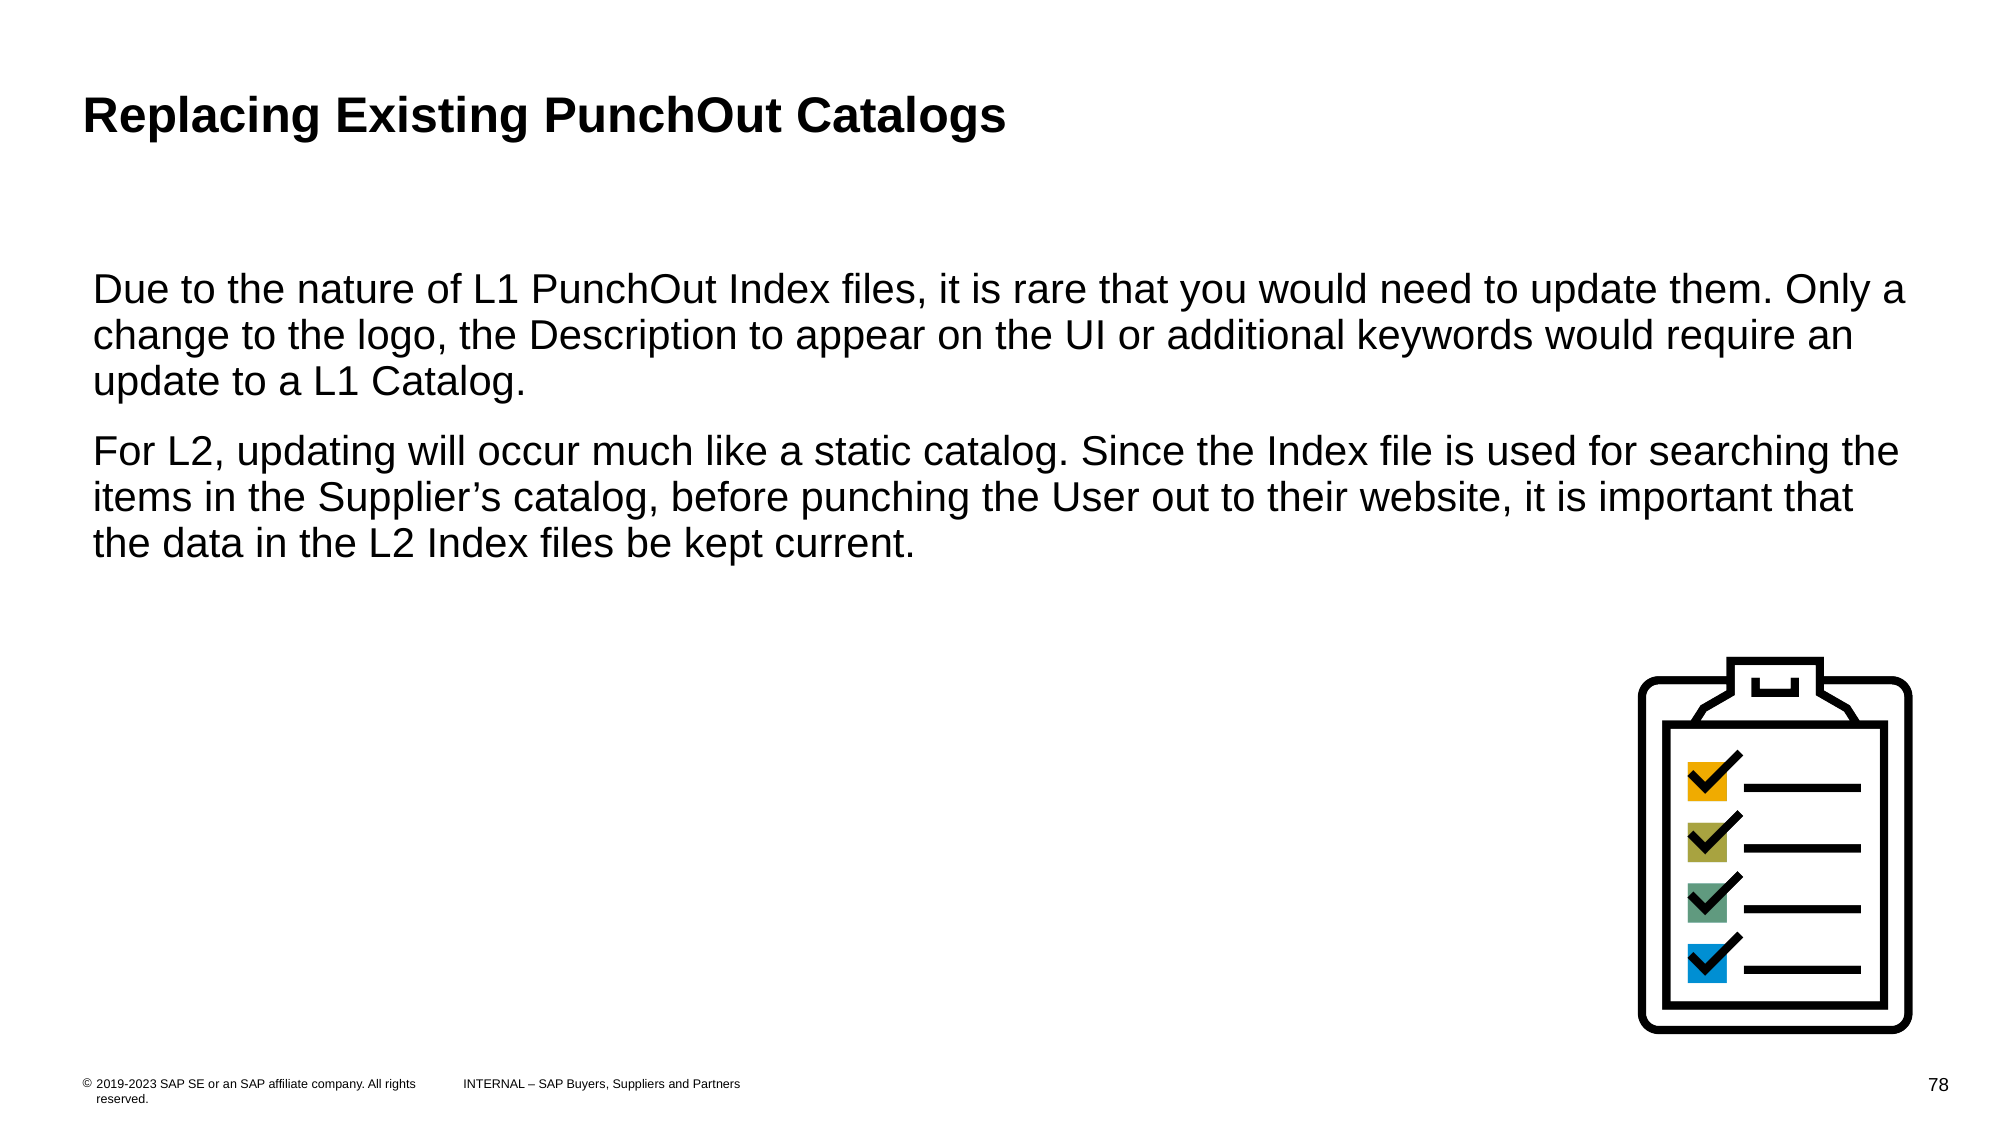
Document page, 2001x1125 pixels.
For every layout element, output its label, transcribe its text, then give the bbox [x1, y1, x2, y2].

picture [1524, 595, 2001, 1113]
title Replacing Existing PunchOut Catalogs [82, 82, 1918, 144]
list Due to the nature of L1 PunchOut Index files, it is rare that you would need to update them. Only a change to the logo, the Description to appear on the UI or additional keywords would require an update to a L1 Catalog. For L2, updating will occur much like a static catalog. Since the Index file is used for searching the items in the Supplier’s catalog, before punching the User out to their website, it is important that the data in the L2 Index files be kept current. [82, 265, 1918, 639]
